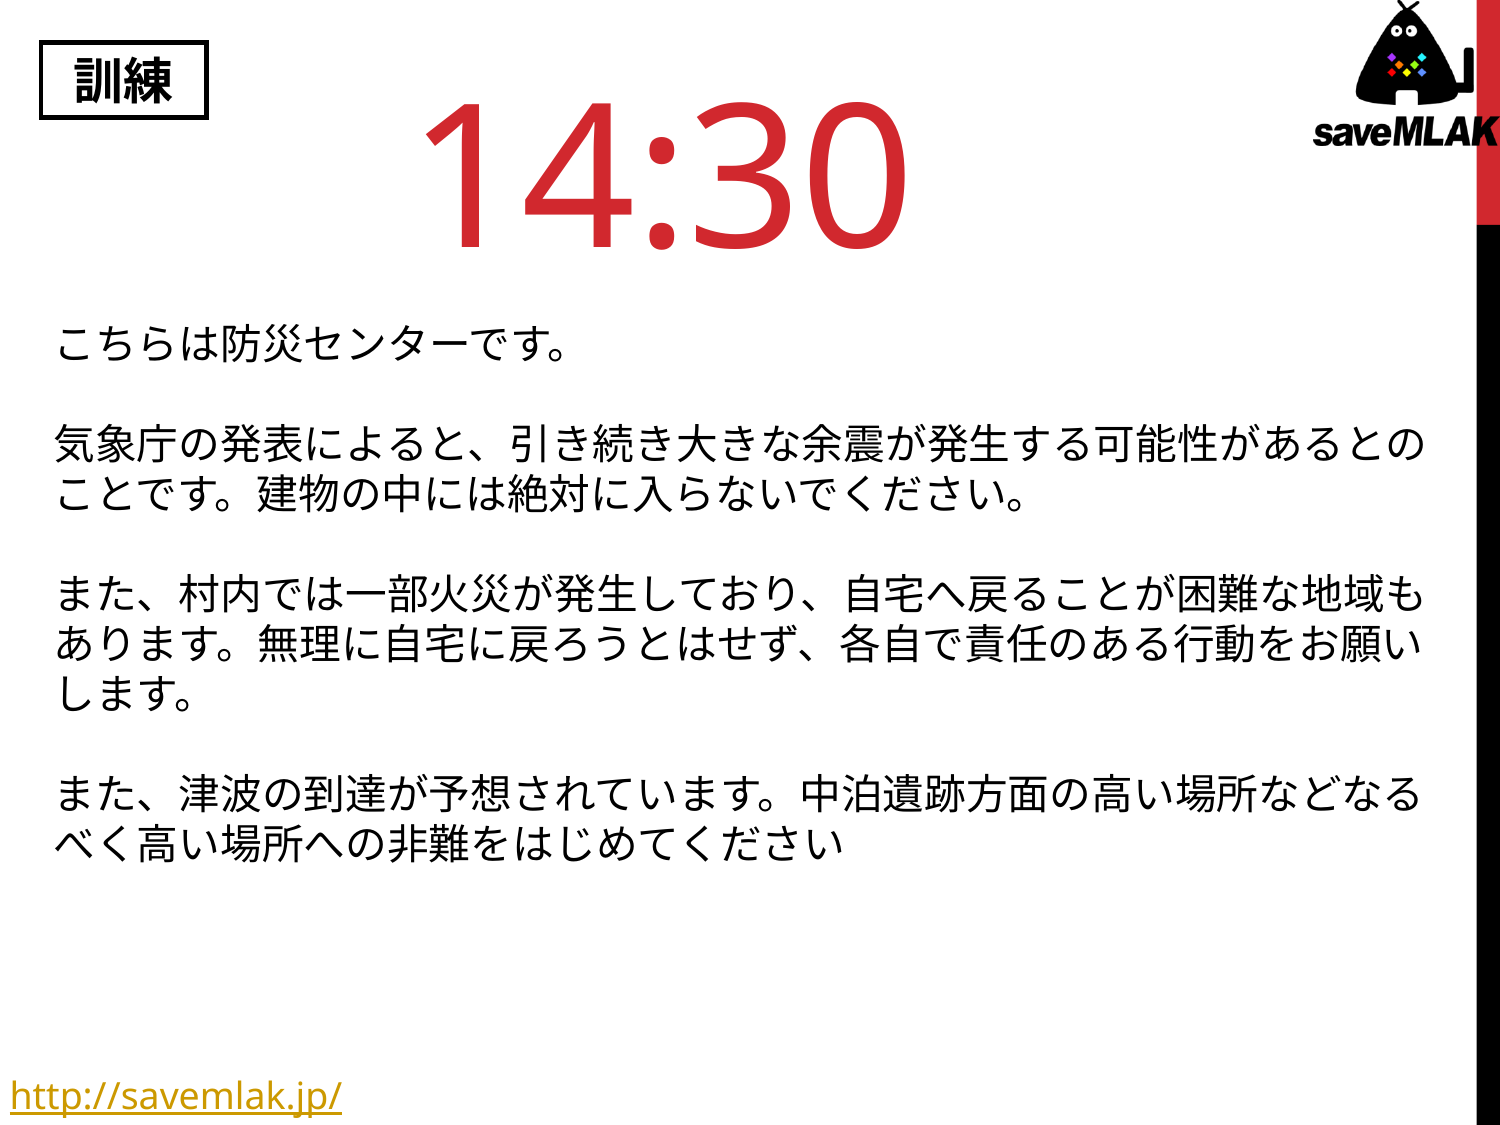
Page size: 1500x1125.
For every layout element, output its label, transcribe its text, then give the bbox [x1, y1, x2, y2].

text_box 訓練 [41, 42, 207, 118]
picture [1313, 0, 1500, 146]
text_box http://savemlak.jp/ [0, 1064, 358, 1125]
text_box こちらは防災センターです。 気象庁の発表によると、引き続き大きな余震が発生する可能性があるとのことです。建物の中には絶対に入らないでください。 また、村内では一部火災が発生しており、自宅へ戻ることが困難な地域もあります。無理に自宅に戻ろうとはせず、各自で責任のある行動をお願いします。 また、津波の到達が予想されています。中泊遺跡方面の高い場所などなるべく高い場所への非難をはじめてください [28, 310, 1453, 1076]
text_box 14:30 [42, 40, 1281, 114]
